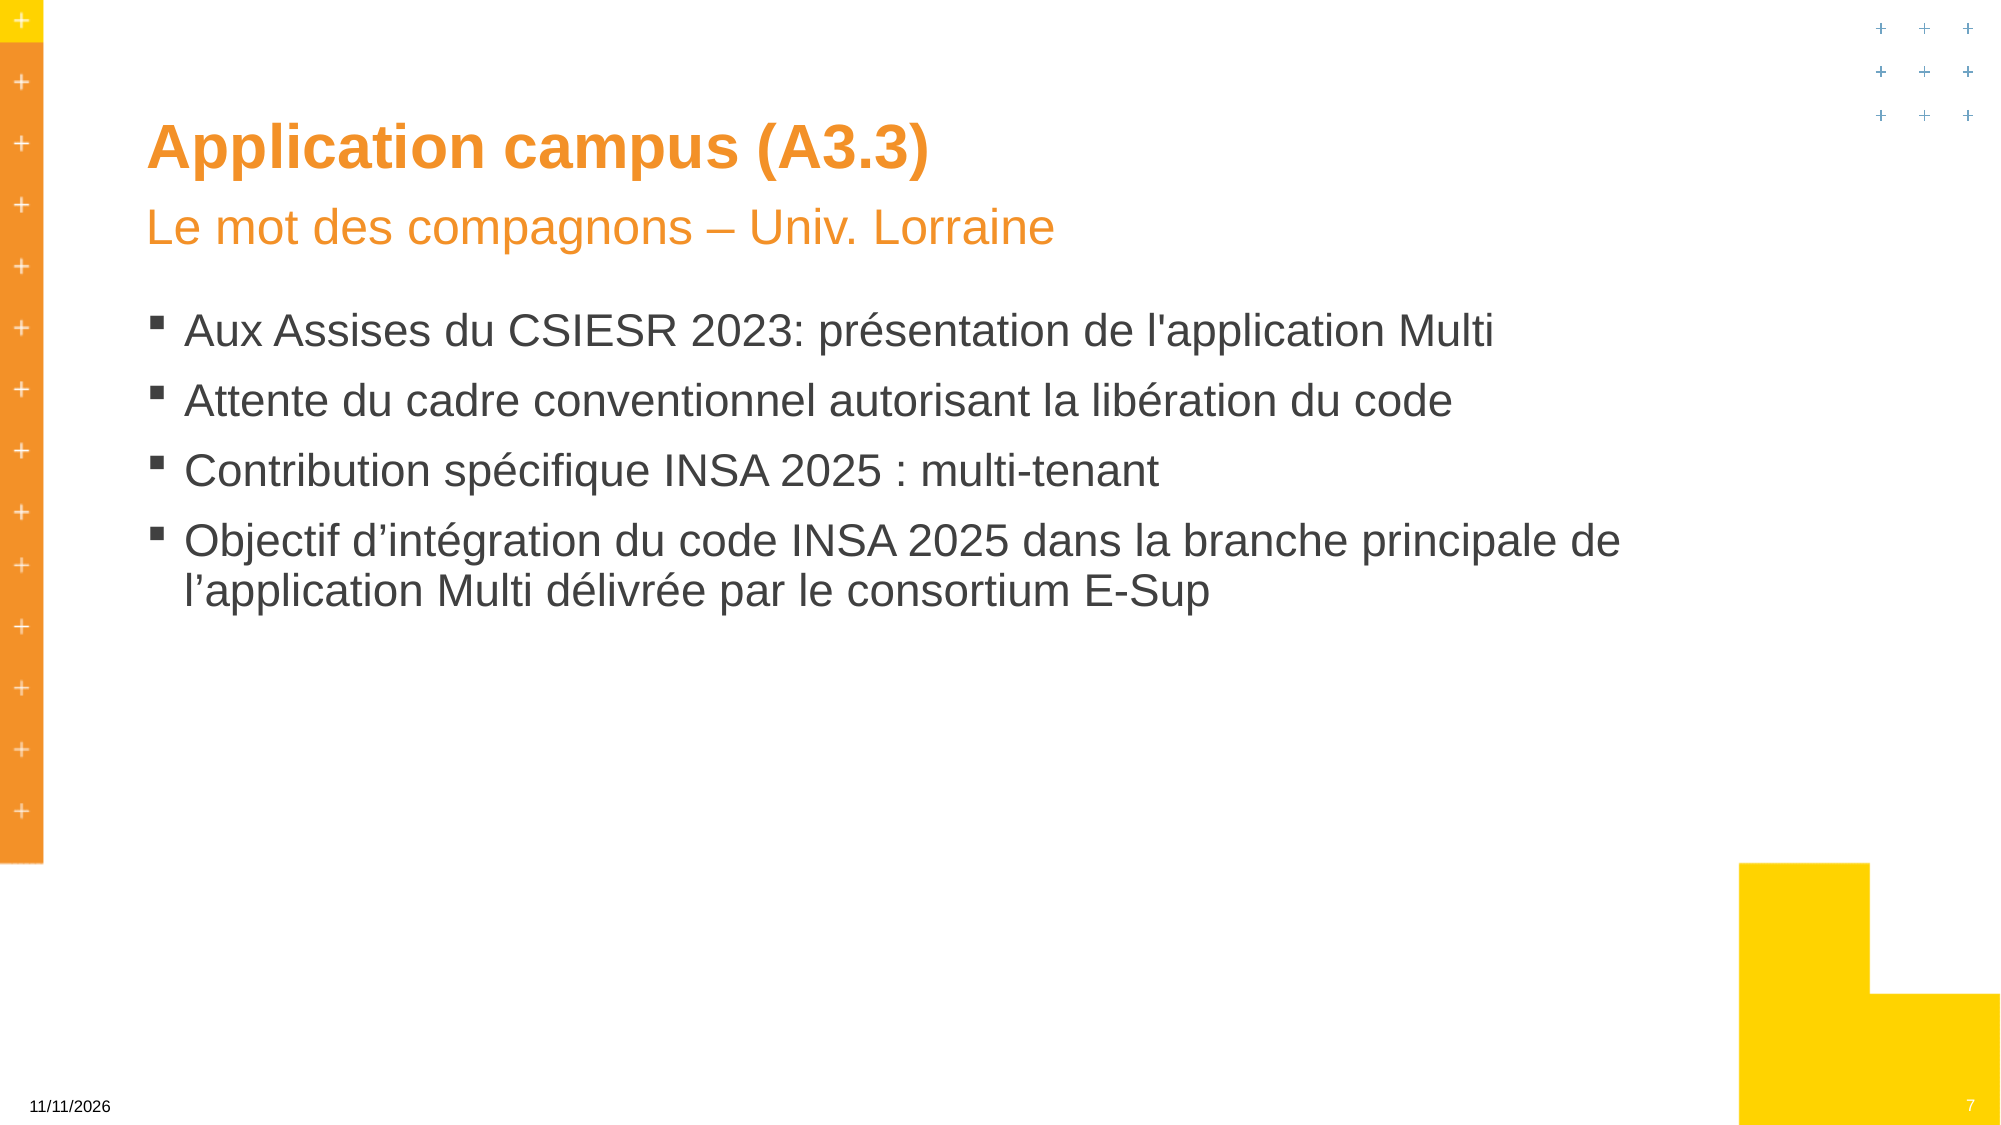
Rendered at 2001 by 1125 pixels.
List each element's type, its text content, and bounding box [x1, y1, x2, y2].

title Application campus (A3.3) [146, 114, 1855, 208]
text_box Le mot des compagnons – Univ. Lorraine [145, 201, 1851, 294]
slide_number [23, 1085, 474, 1125]
slide_number 7 [1531, 1084, 1982, 1125]
list Aux Assises du CSIESR 2023: présentation de l'application Multi Attente du cadre conventionnel autorisant la libération du code Contribution spécifique INSA 2025 : multi-tenant Objectif d’intégration du code INSA 2025 dans la branche principale de l’application Multi délivrée par le consortium E-Sup [146, 306, 1734, 1014]
picture [0, 0, 2001, 1125]
